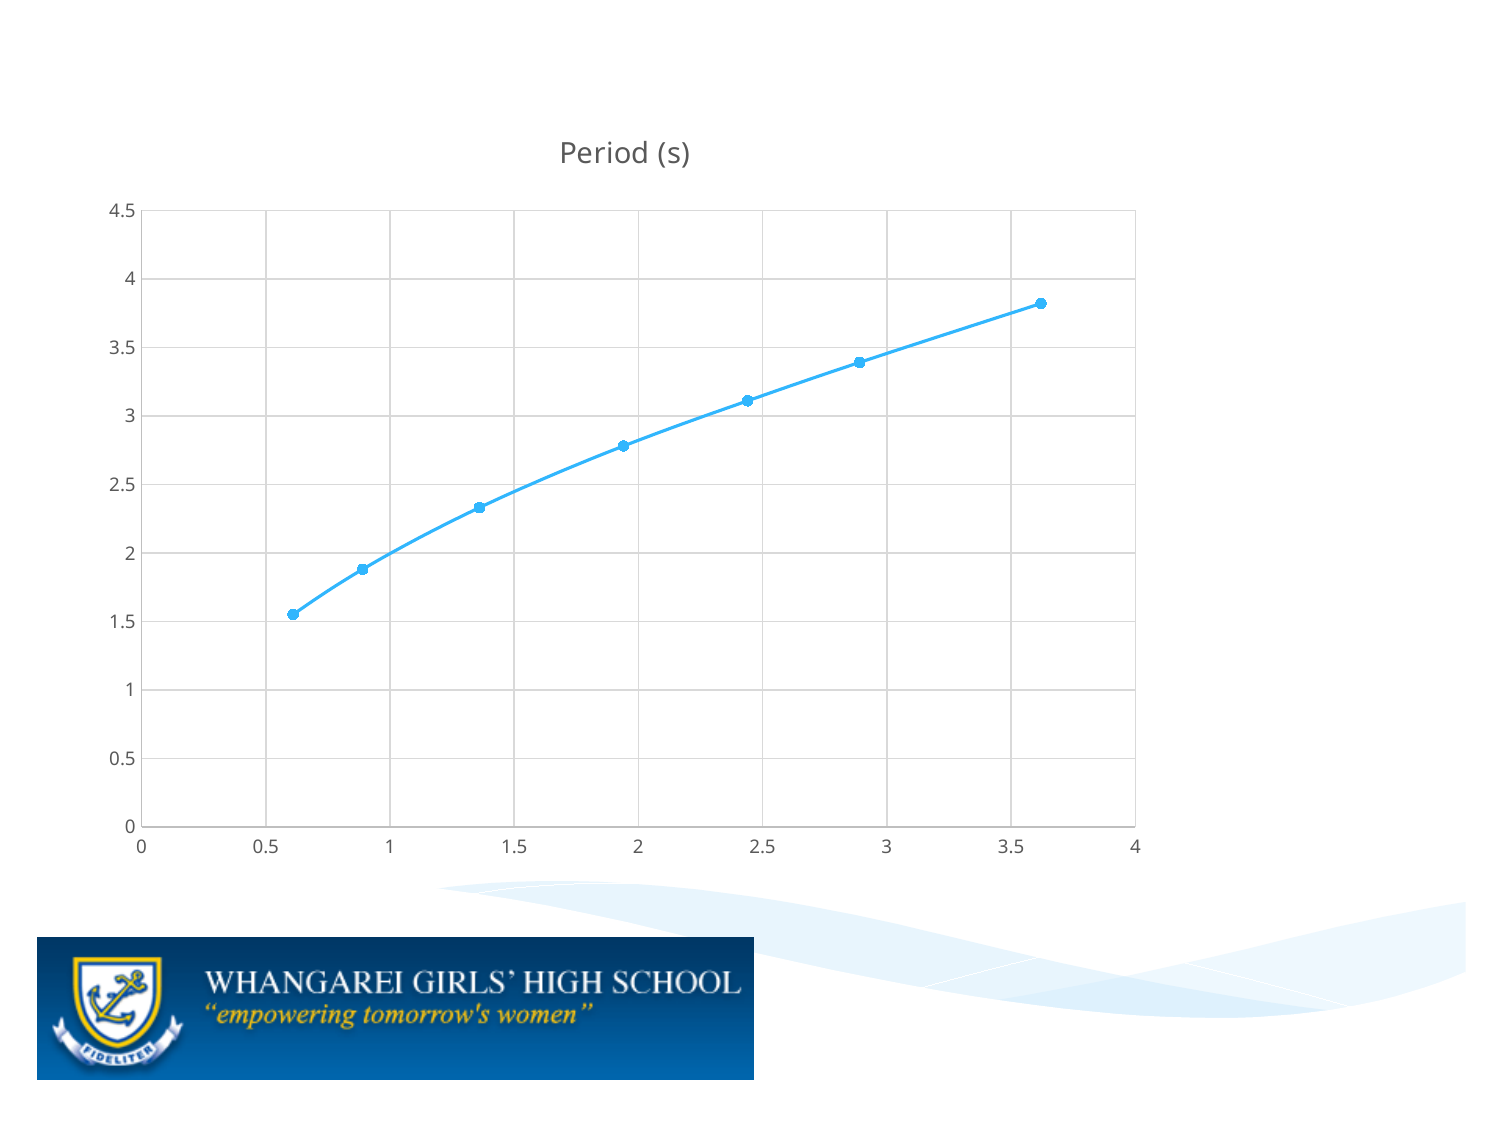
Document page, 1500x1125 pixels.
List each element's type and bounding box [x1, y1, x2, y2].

picture [37, 937, 754, 1080]
chart [87, 99, 1163, 876]
